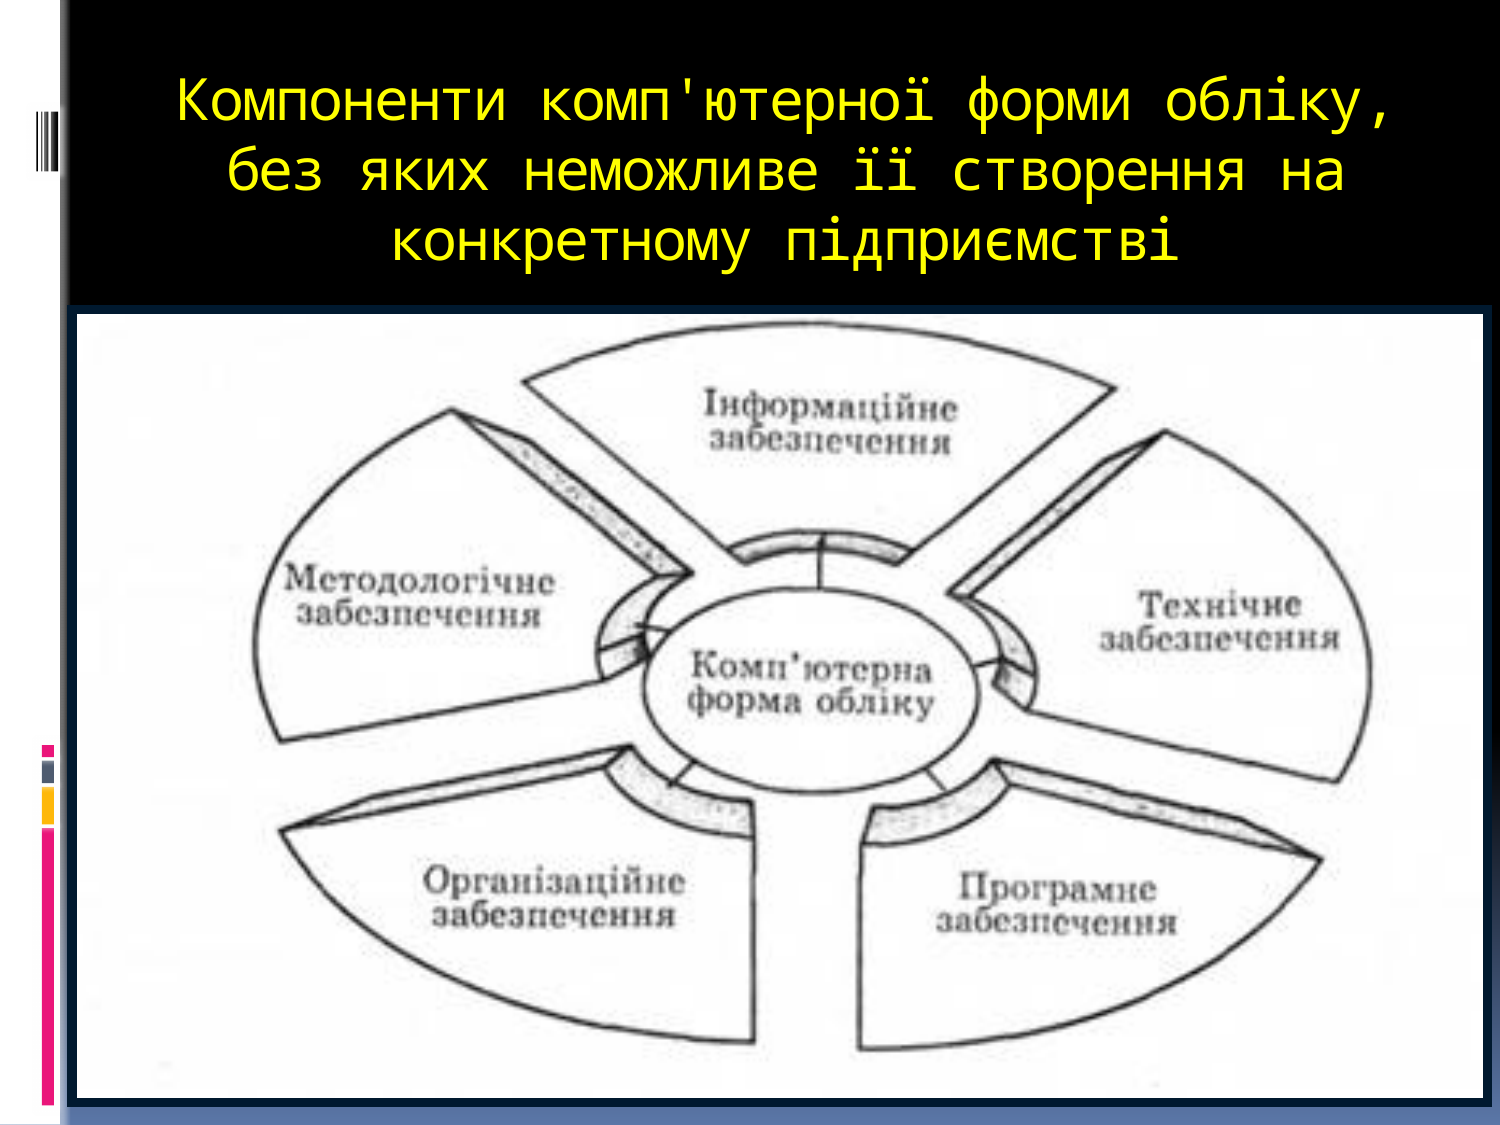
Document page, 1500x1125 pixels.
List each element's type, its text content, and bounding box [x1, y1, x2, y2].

title Компоненти комп'ютерної форми обліку, без яких неможливе її створення на конкретному підприємстві [148, 54, 1424, 205]
picture [76, 313, 1484, 1099]
